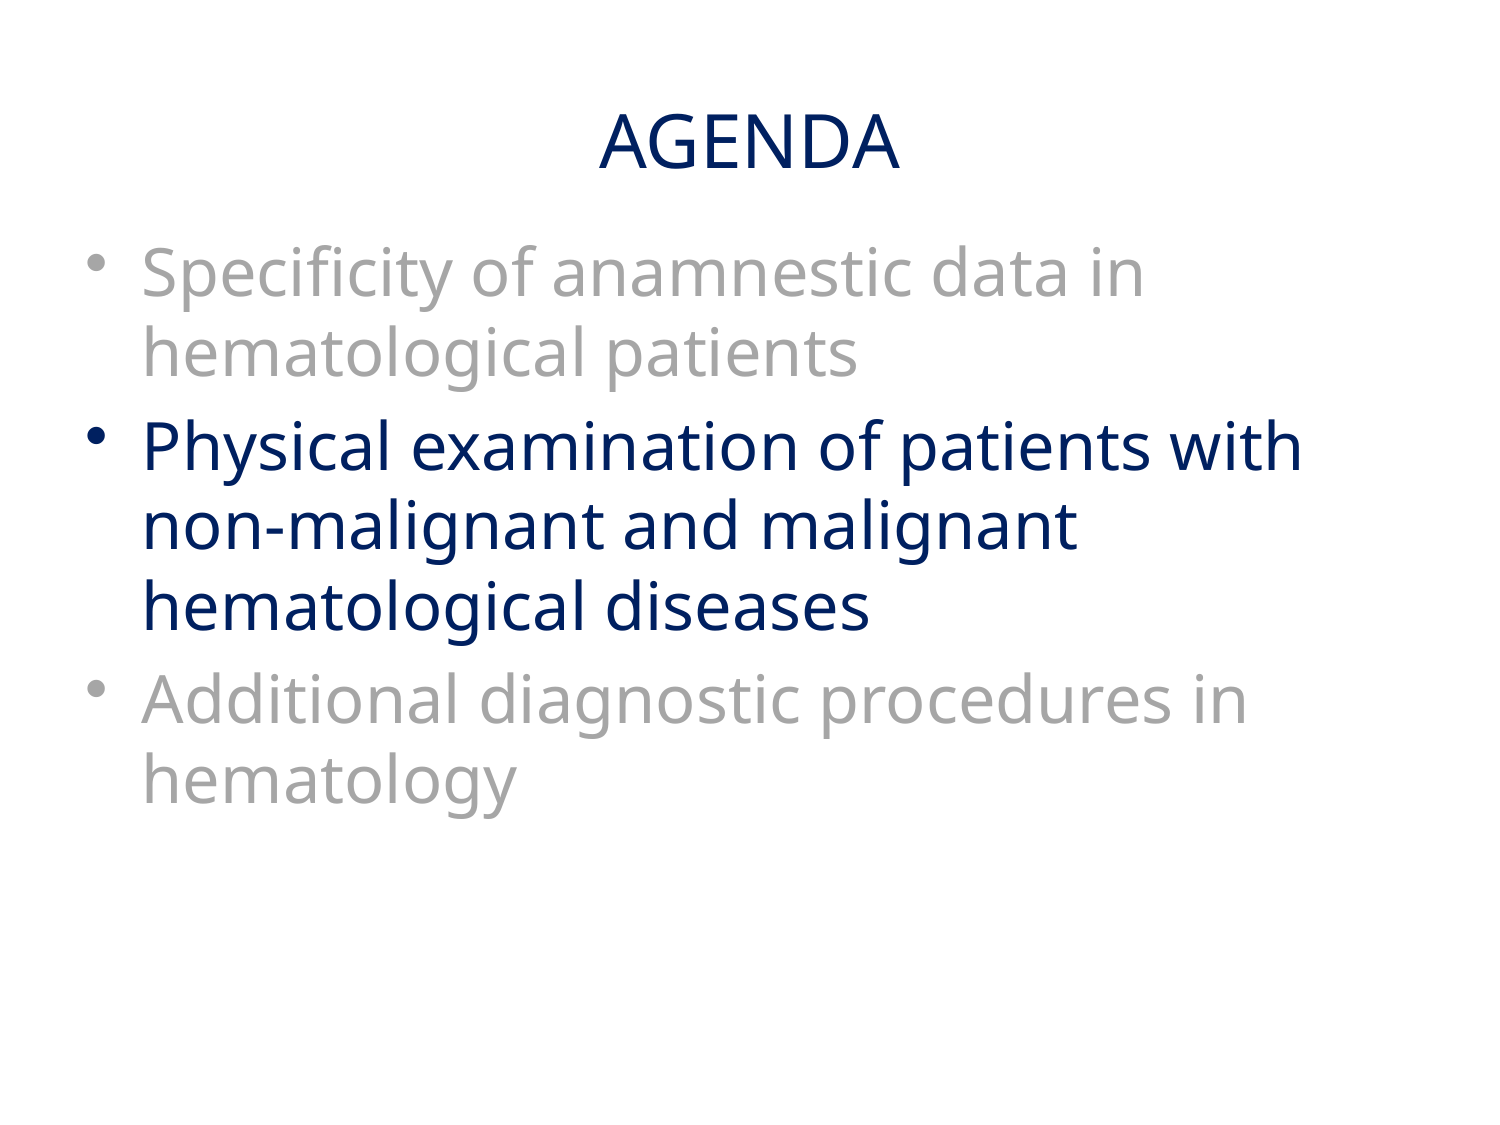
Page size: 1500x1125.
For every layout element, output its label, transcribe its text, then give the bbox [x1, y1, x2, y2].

title AGENDA [74, 44, 1426, 233]
list Specificity of anamnestic data in hematological patients Physical examination of patients with non-malignant and malignant hematological diseases Additional diagnostic procedures in hematology [70, 222, 1421, 966]
